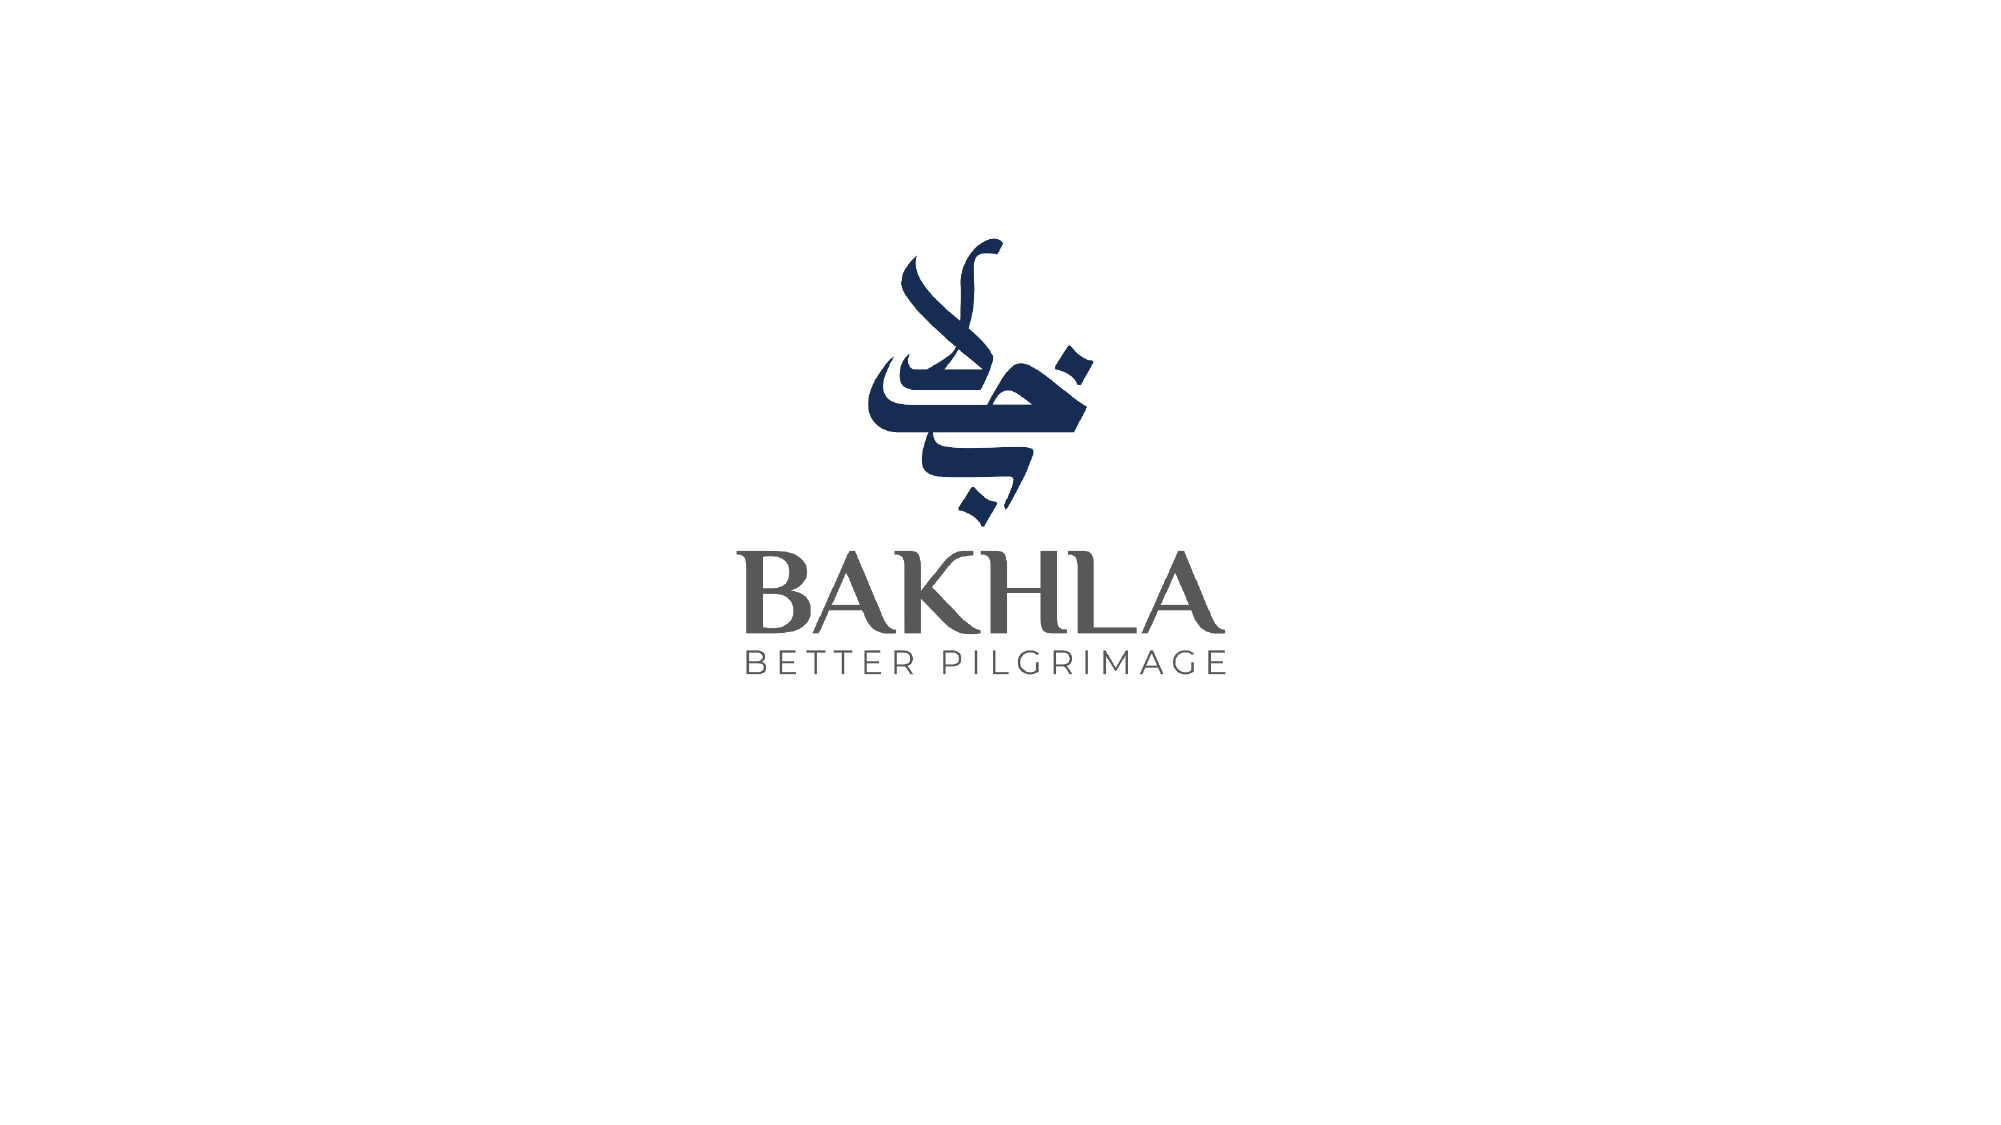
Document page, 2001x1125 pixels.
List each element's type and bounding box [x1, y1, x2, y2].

picture [385, 0, 1586, 1061]
